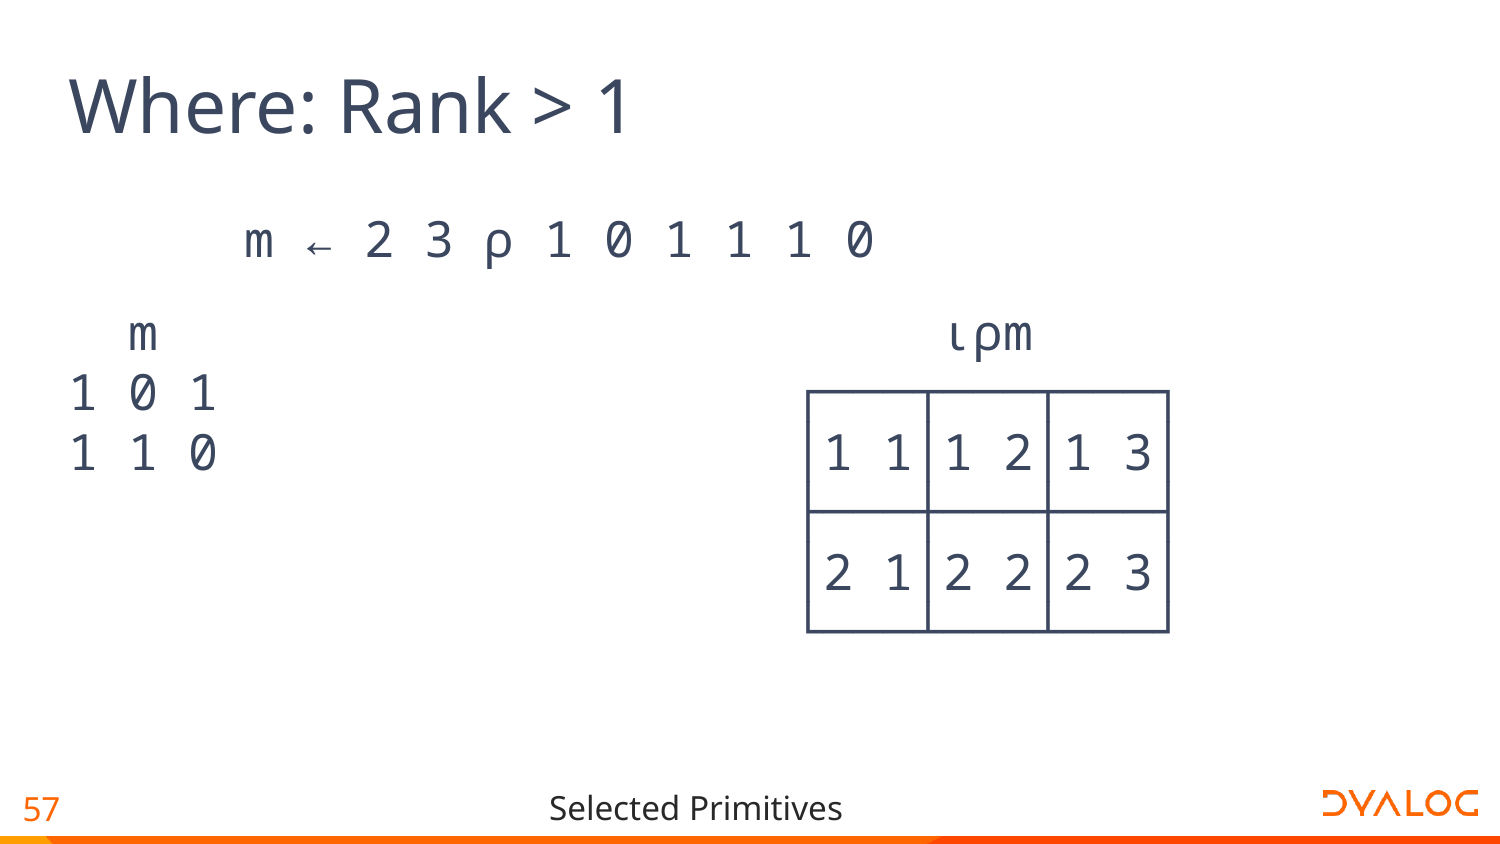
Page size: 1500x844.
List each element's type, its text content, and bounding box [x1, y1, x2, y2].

text_box m ← 2 3 ⍴ 1 0 1 1 1 0 [229, 199, 1232, 275]
title Where: Rank > 1 [53, 43, 1453, 157]
list ⍳⍴m ┌───┬───┬───┐ │1 1│1 2│1 3│ ├───┼───┼───┤ │2 1│2 2│2 3│ └───┴───┴───┘ [778, 207, 1453, 740]
picture [1323, 790, 1478, 816]
list m 1 0 1 1 1 0 [53, 207, 727, 740]
picture [0, 836, 1500, 844]
